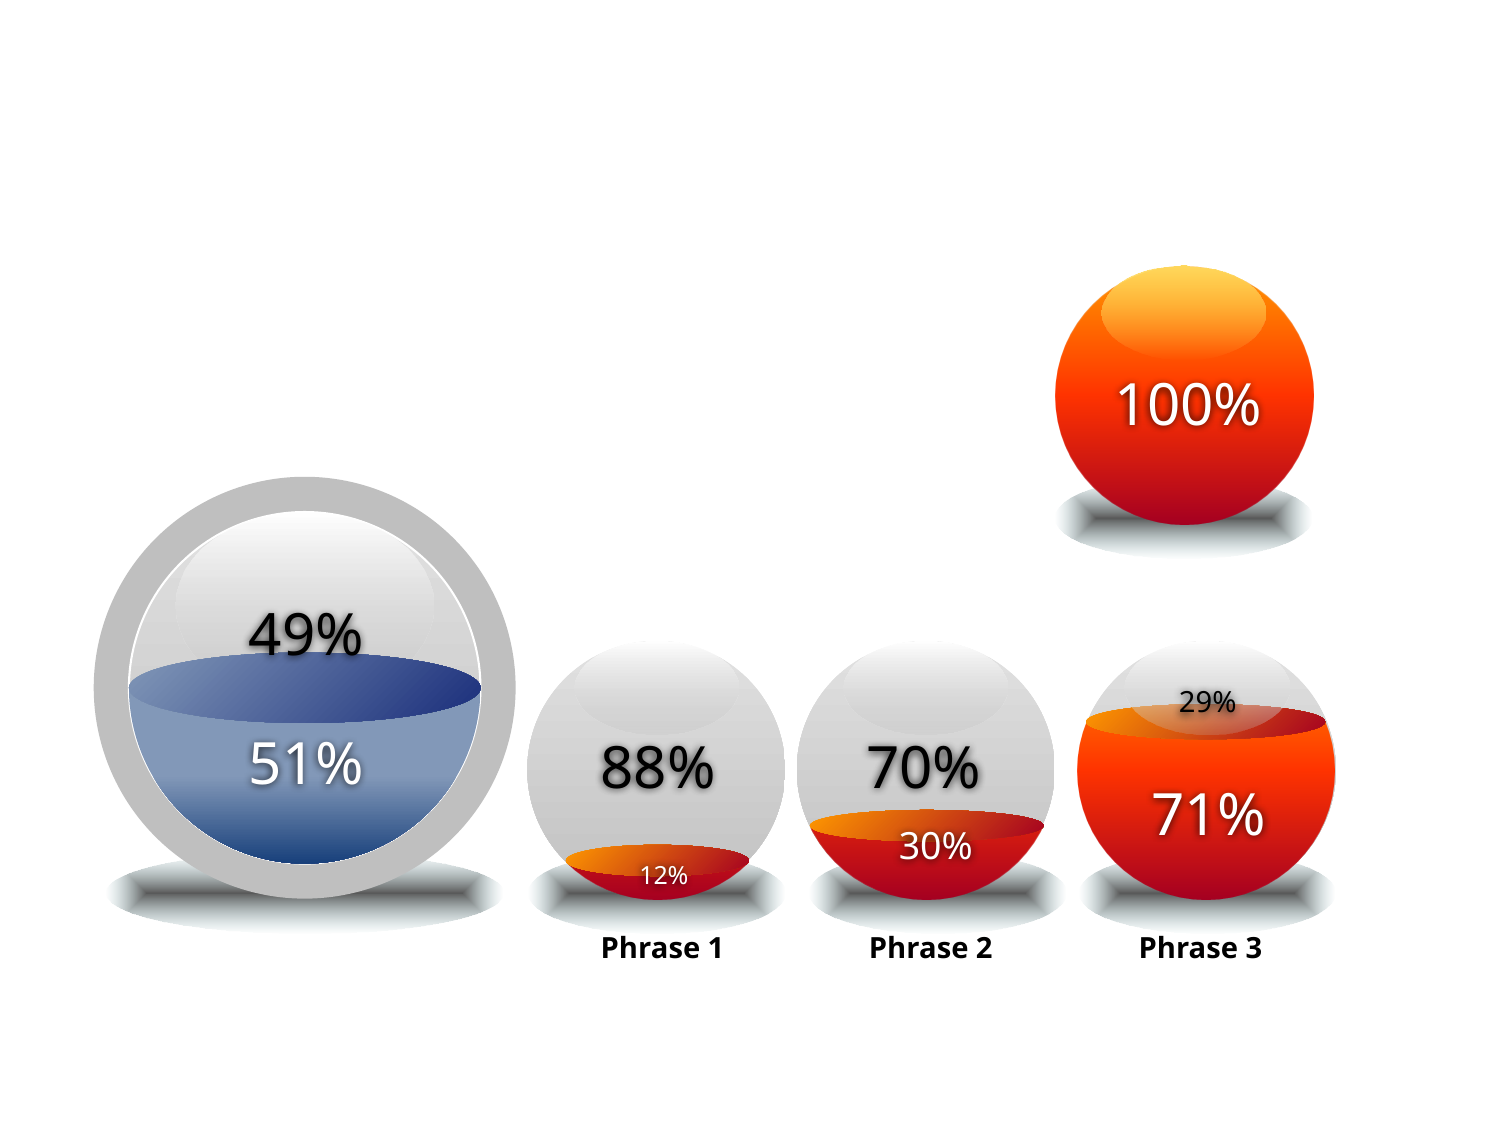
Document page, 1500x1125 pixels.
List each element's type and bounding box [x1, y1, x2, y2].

text_box [1075, 640, 1337, 973]
text_box [527, 640, 788, 973]
text_box [93, 476, 516, 935]
text_box [1054, 265, 1315, 560]
text_box [796, 640, 1067, 973]
